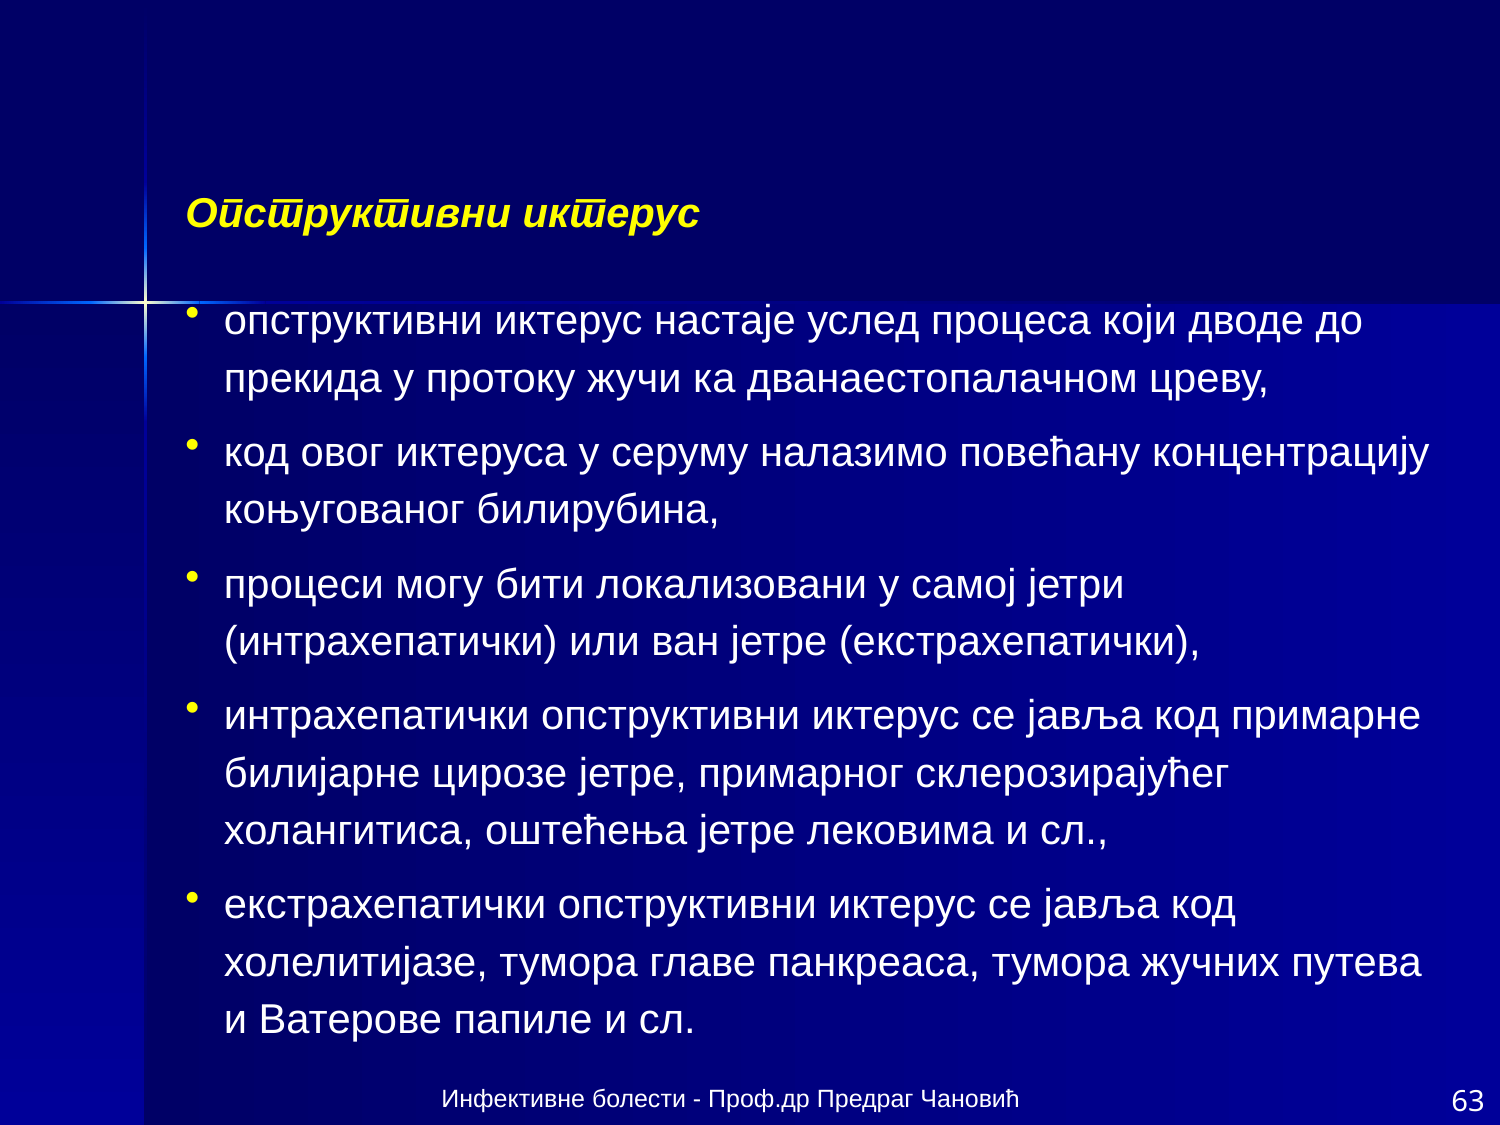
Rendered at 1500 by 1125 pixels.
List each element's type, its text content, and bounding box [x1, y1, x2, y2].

text_box Опструктивни иктерус опструктивни иктерус настаје услед процеса који дводе до прекида у протоку жучи ка дванаестопалачном цреву, код овог иктеруса у серуму налазимо повећану концентрацију коњугованог билирубина, процеси могу бити локализовани у самој јетри (интрахепатички) или ван јетре (екстрахепатички), интрахепатички опструктивни иктерус се јавља код примарне билијарне цирозе јетре, примарног склерозирајућег холангитиса, оштећења јетре лековима и сл., екстрахепатички опструктивни иктерус се јавља код холелитијазе, тумора главе панкреаса, тумора жучних путева и Ватерове папиле и сл. [170, 178, 1462, 1050]
slide_number 63 [1324, 1074, 1500, 1125]
footer Инфективне болести - Проф.др Предраг Чановић [412, 1074, 1051, 1125]
